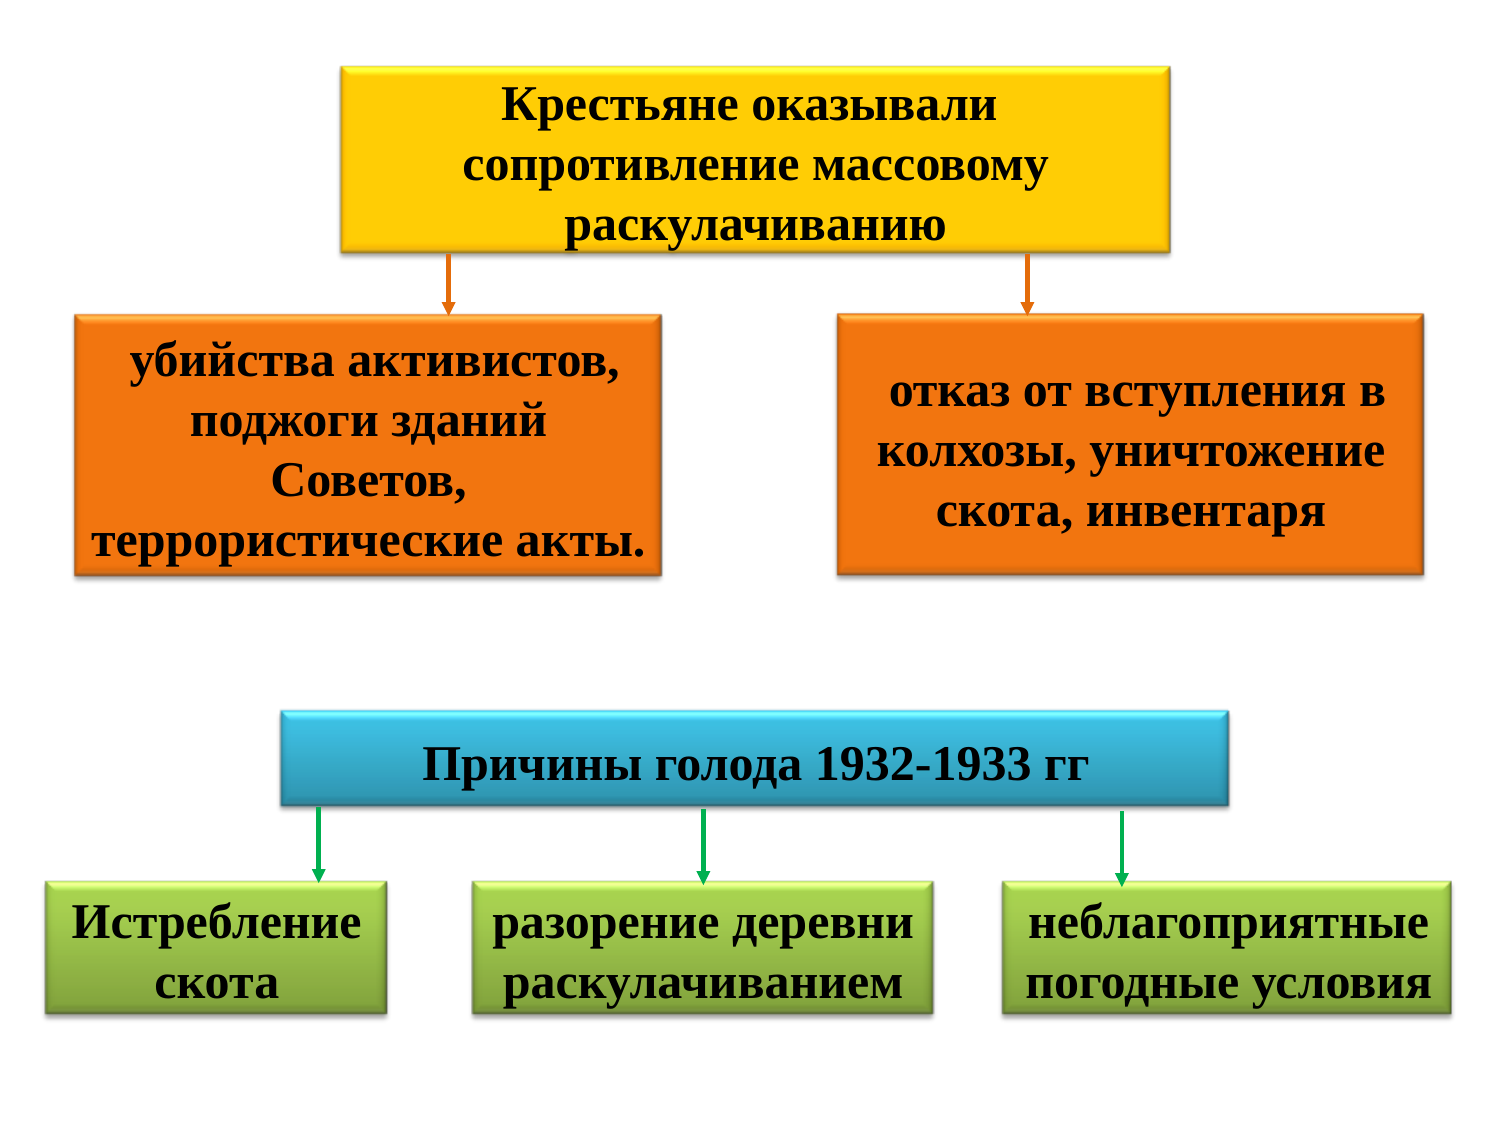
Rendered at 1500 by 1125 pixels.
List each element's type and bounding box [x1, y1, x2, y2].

text_box [452, 867, 966, 1028]
text_box [50, 305, 697, 590]
text_box [827, 309, 1438, 589]
text_box [985, 867, 1484, 1028]
text_box [30, 867, 412, 1028]
text_box [331, 49, 1179, 267]
text_box [272, 706, 1239, 820]
